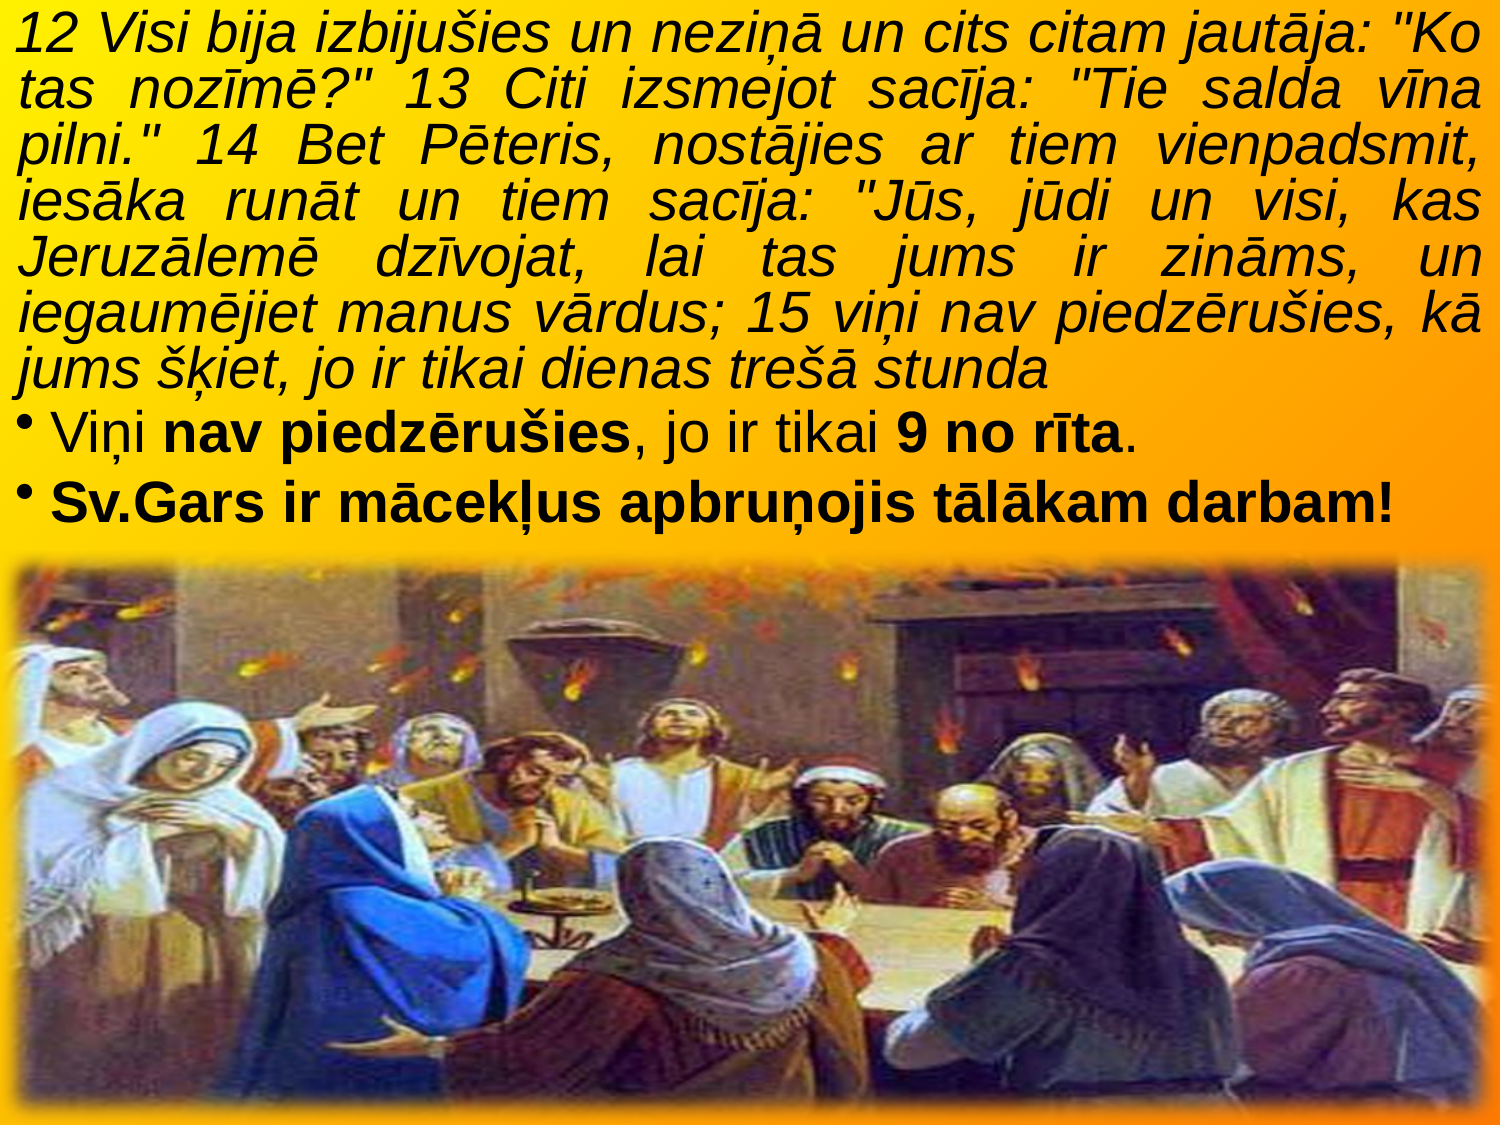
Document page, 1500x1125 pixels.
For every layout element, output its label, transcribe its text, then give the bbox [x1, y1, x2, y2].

picture [0, 550, 1500, 1125]
text_box Viņi nav piedzērušies, jo ir tikai 9 no rīta. Sv.Gars ir mācekļus apbruņojis tālākam darbam! [0, 386, 1500, 542]
list 12 Visi bija izbijušies un neziņā un cits citam jautāja: "Ko tas nozīmē?" 13 Citi izsmejot sacīja: "Tie salda vīna pilni." 14 Bet Pēteris, nostājies ar tiem vienpadsmit, iesāka runāt un tiem sacīja: "Jūs, jūdi un visi, kas Jeruzālemē dzīvojat, lai tas jums ir zināms, un iegaumējiet manus vārdus; 15 viņi nav piedzērušies, kā jums šķiet, jo ir tikai dienas trešā stunda [0, 0, 1500, 198]
